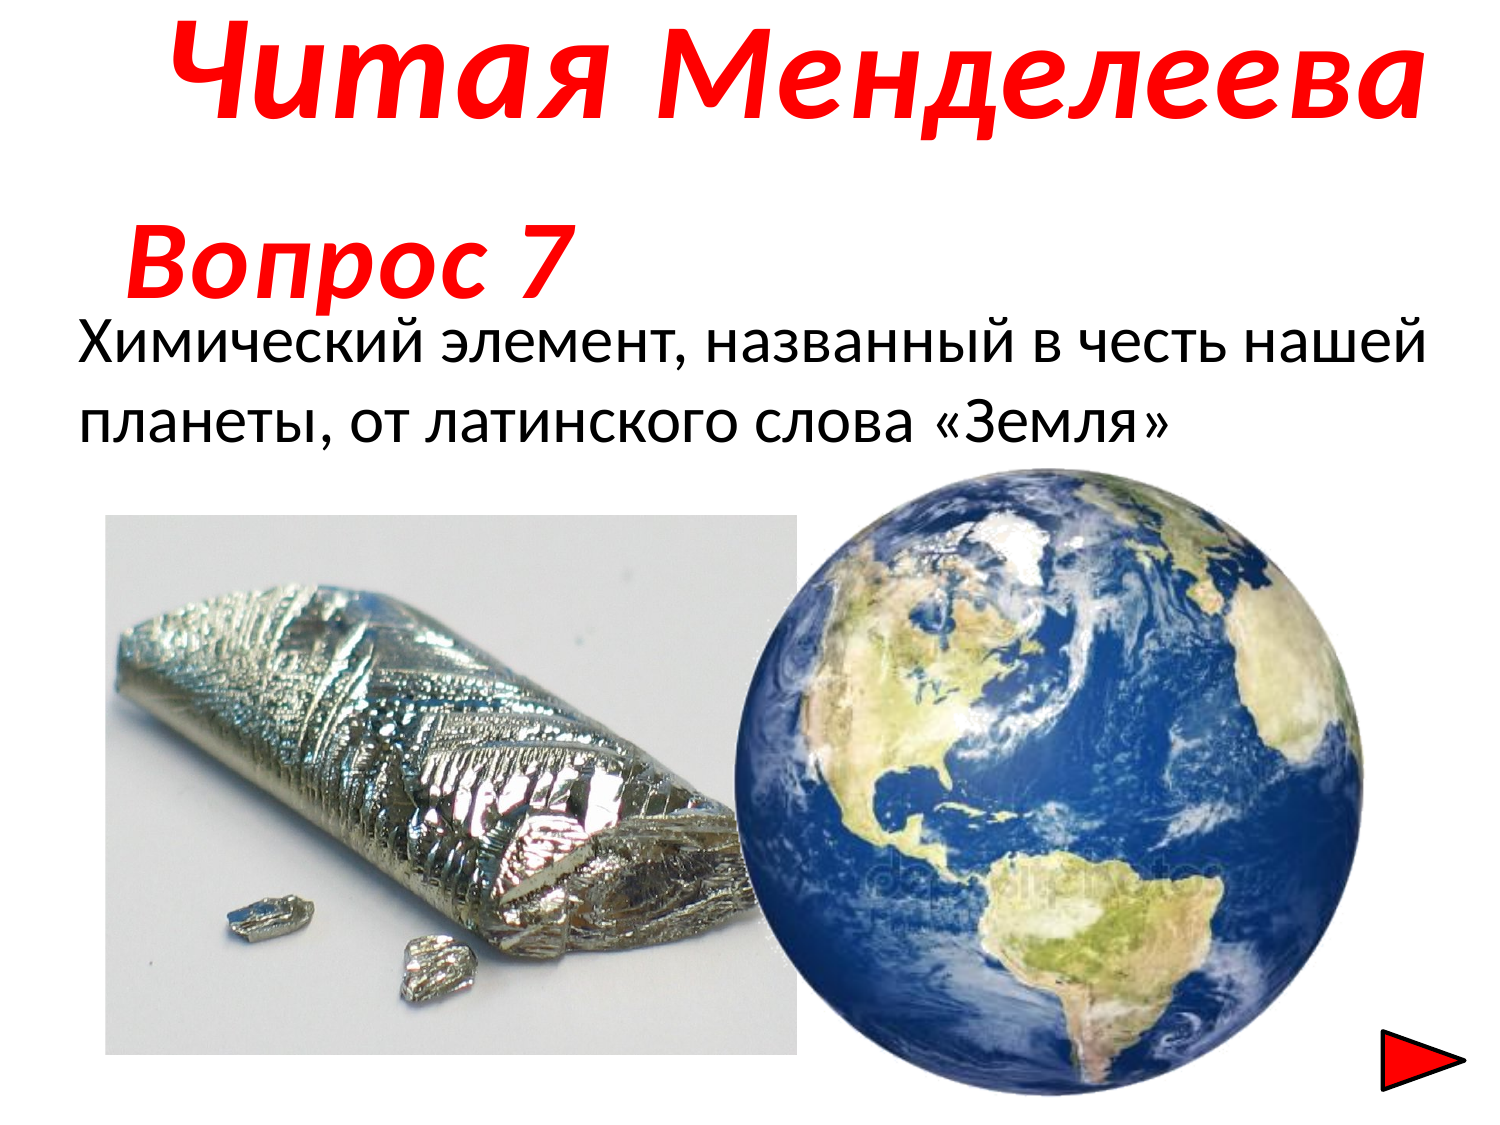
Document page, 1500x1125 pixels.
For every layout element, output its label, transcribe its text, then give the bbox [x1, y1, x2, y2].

title Читая Менделеева Вопрос 7 [35, 28, 1500, 270]
picture [105, 468, 1375, 1114]
text_box [1380, 1029, 1467, 1092]
text_box Химический элемент, названный в честь нашей планеты, от латинского слова «Земля» [63, 288, 1500, 464]
